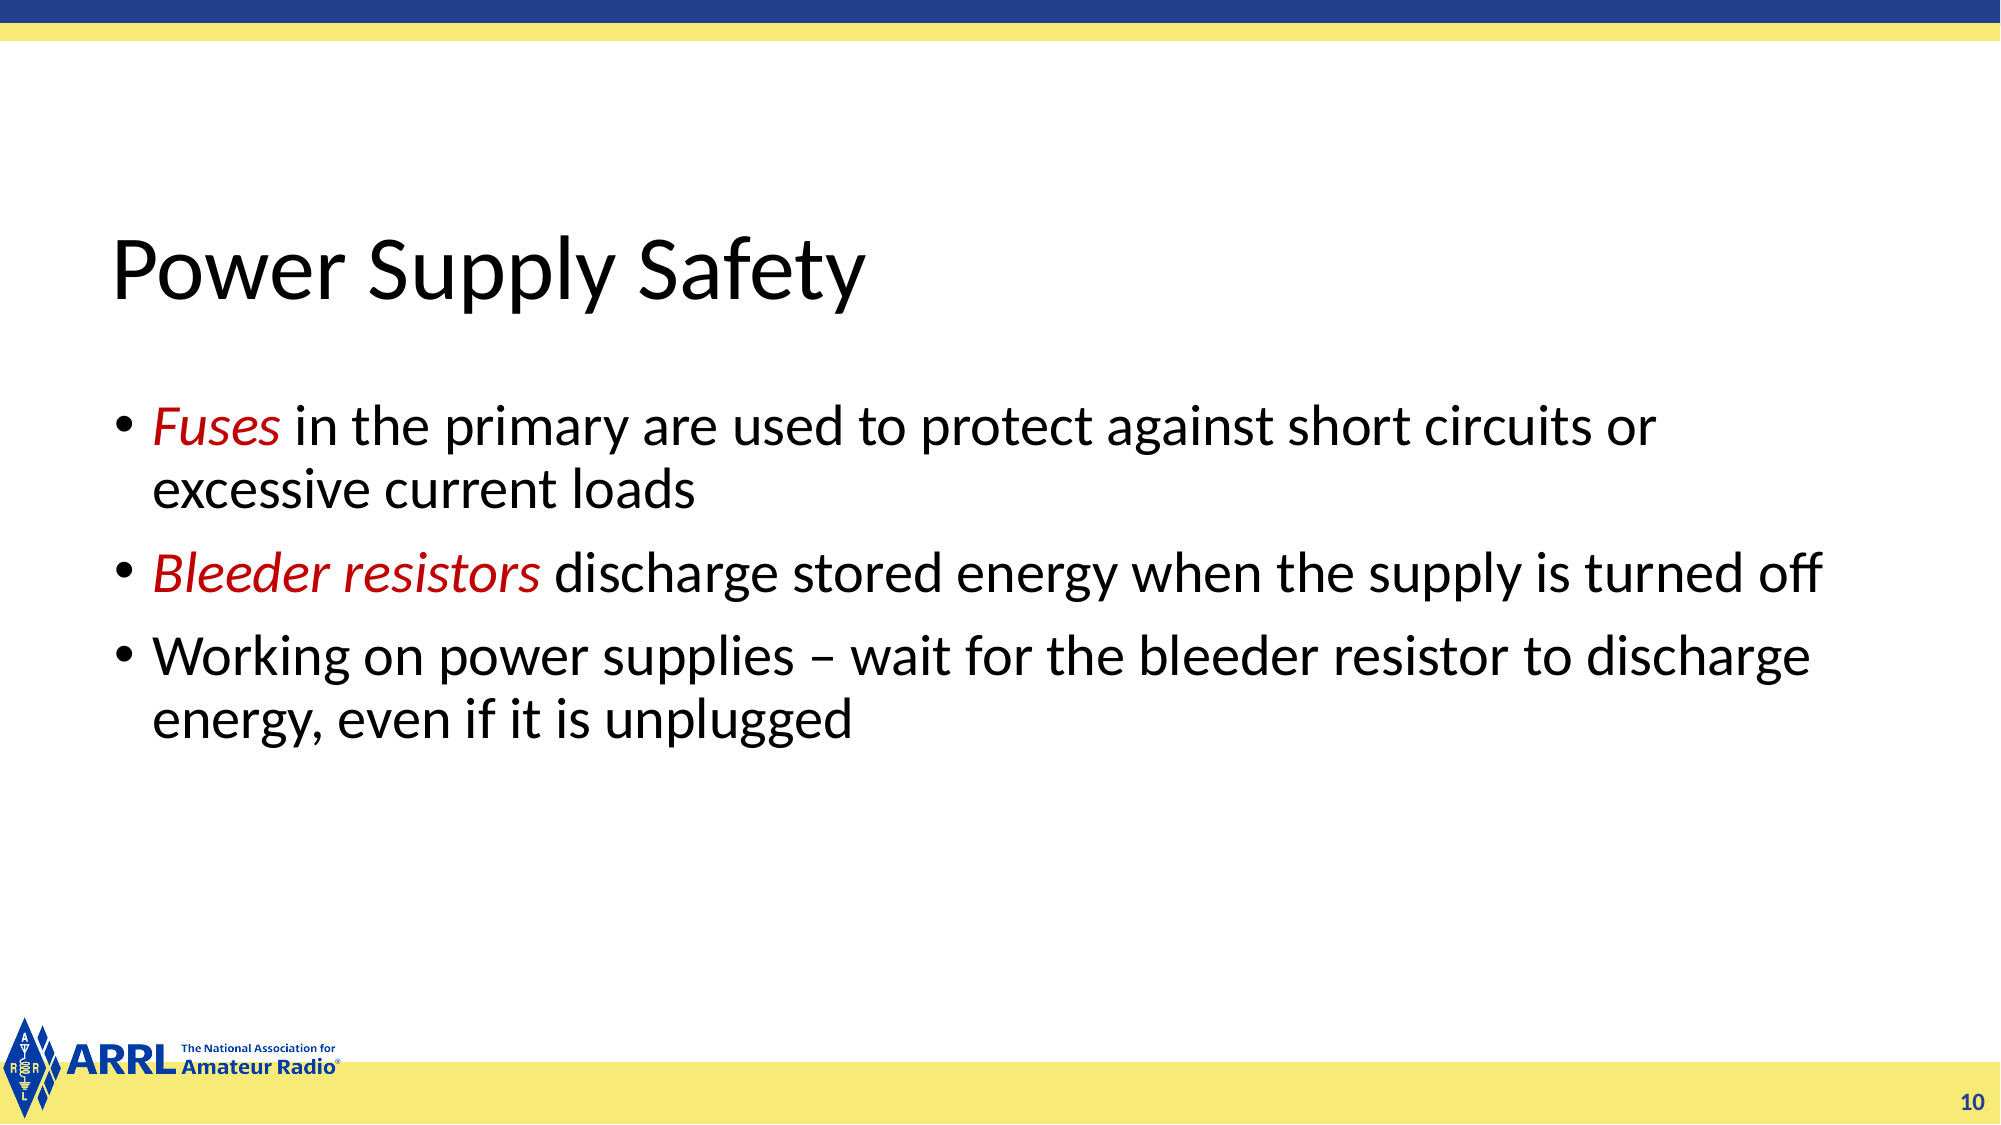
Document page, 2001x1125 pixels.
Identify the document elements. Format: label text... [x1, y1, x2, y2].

list Fuses in the primary are used to protect against short circuits or excessive current loads Bleeder resistors discharge stored energy when the supply is turned off Working on power supplies – wait for the bleeder resistor to discharge energy, even if it is unplugged [99, 387, 1900, 1075]
picture [1, 1015, 342, 1121]
title Power Supply Safety [96, 212, 1897, 356]
